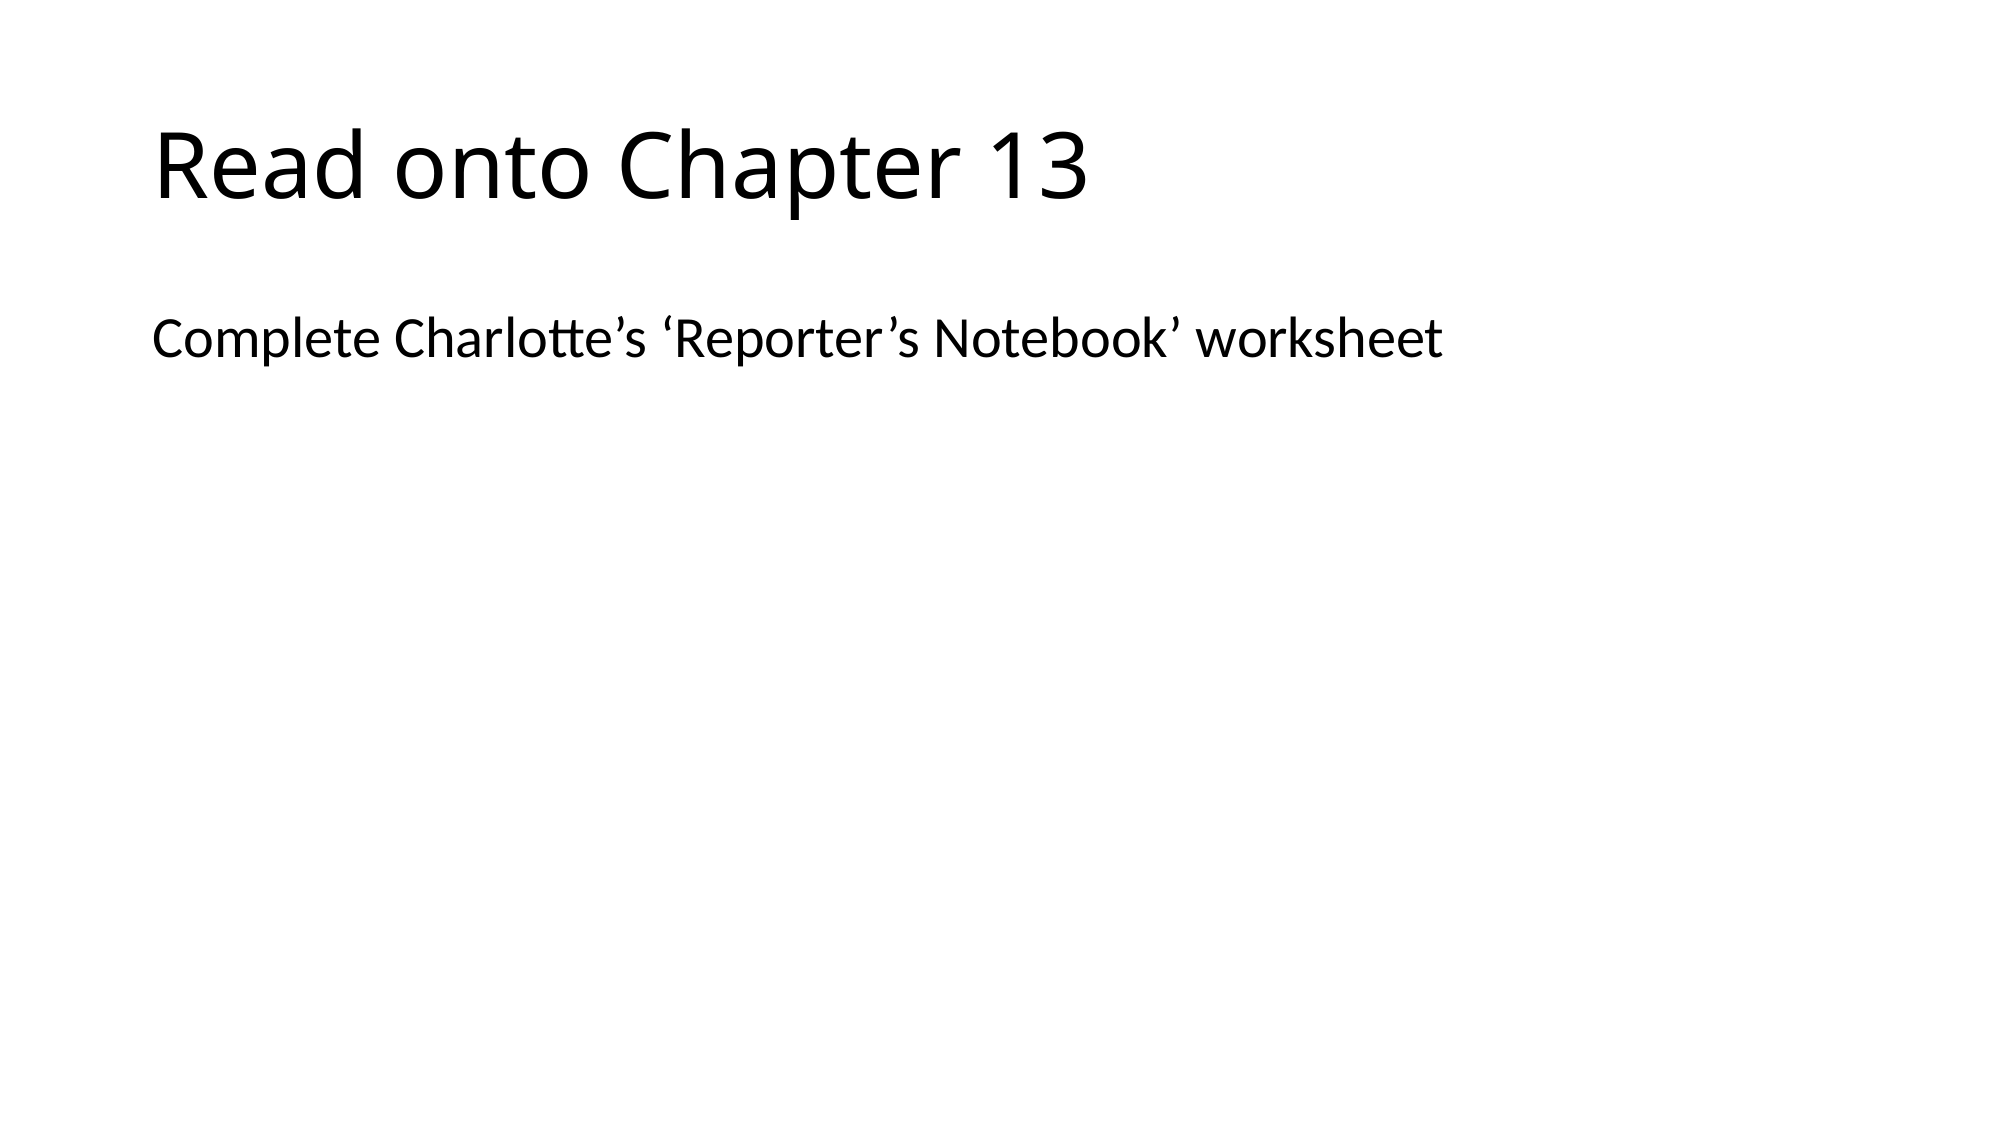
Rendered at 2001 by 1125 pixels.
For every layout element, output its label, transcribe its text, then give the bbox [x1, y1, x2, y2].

list Complete Charlotte’s ‘Reporter’s Notebook’ worksheet [137, 299, 1863, 1014]
title Read onto Chapter 13 [137, 59, 1863, 278]
